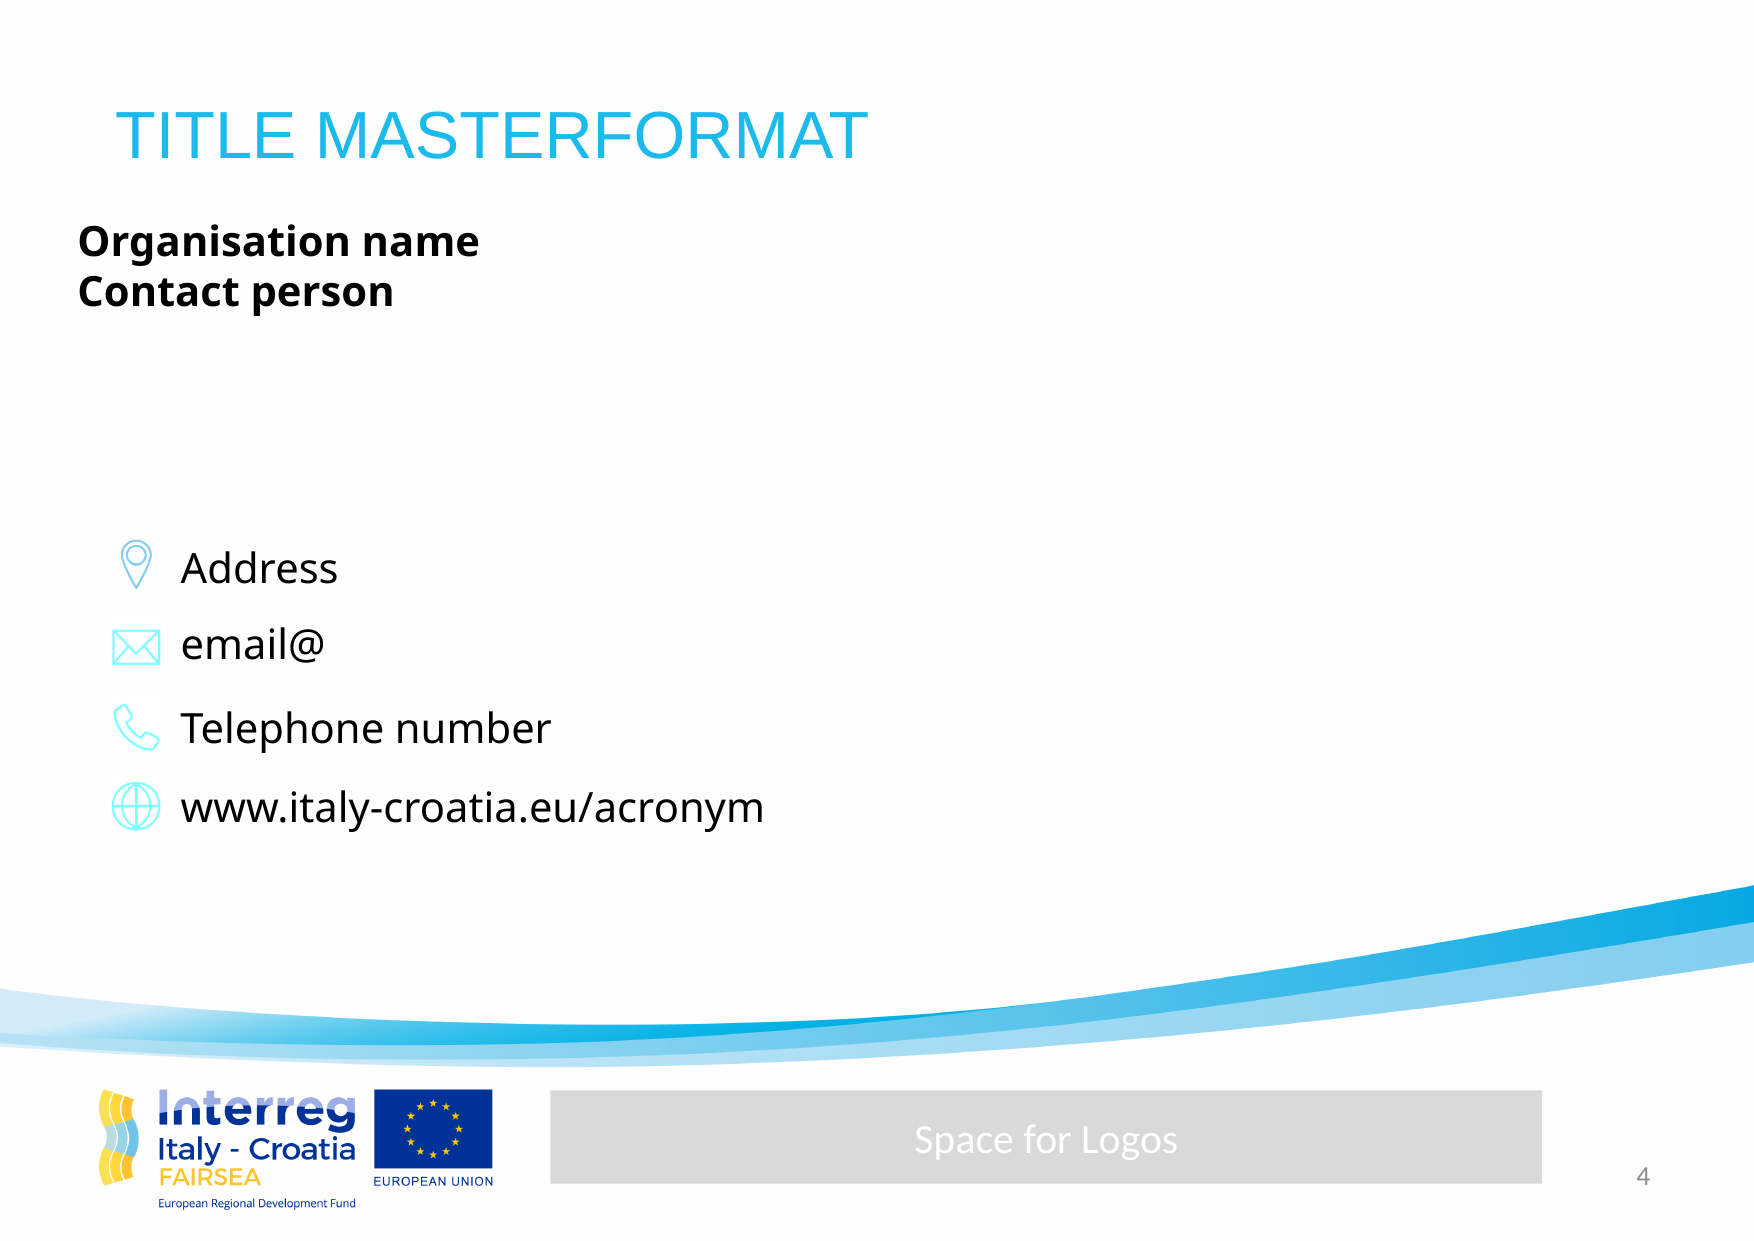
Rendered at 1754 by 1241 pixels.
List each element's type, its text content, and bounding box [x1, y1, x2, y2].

text_box Telephone number [165, 694, 1194, 760]
text_box email@ [165, 610, 1194, 676]
text_box www.italy-croatia.eu/acronym [165, 772, 1194, 838]
text_box Organisation name Contact person [62, 206, 496, 322]
slide_number 4 [1607, 1141, 1666, 1208]
text_box Space for Logos [549, 1089, 1543, 1185]
text_box Address [165, 534, 1194, 600]
text_box TITLE MASTERFORMAT [97, 83, 1656, 181]
picture [0, 0, 1754, 1241]
